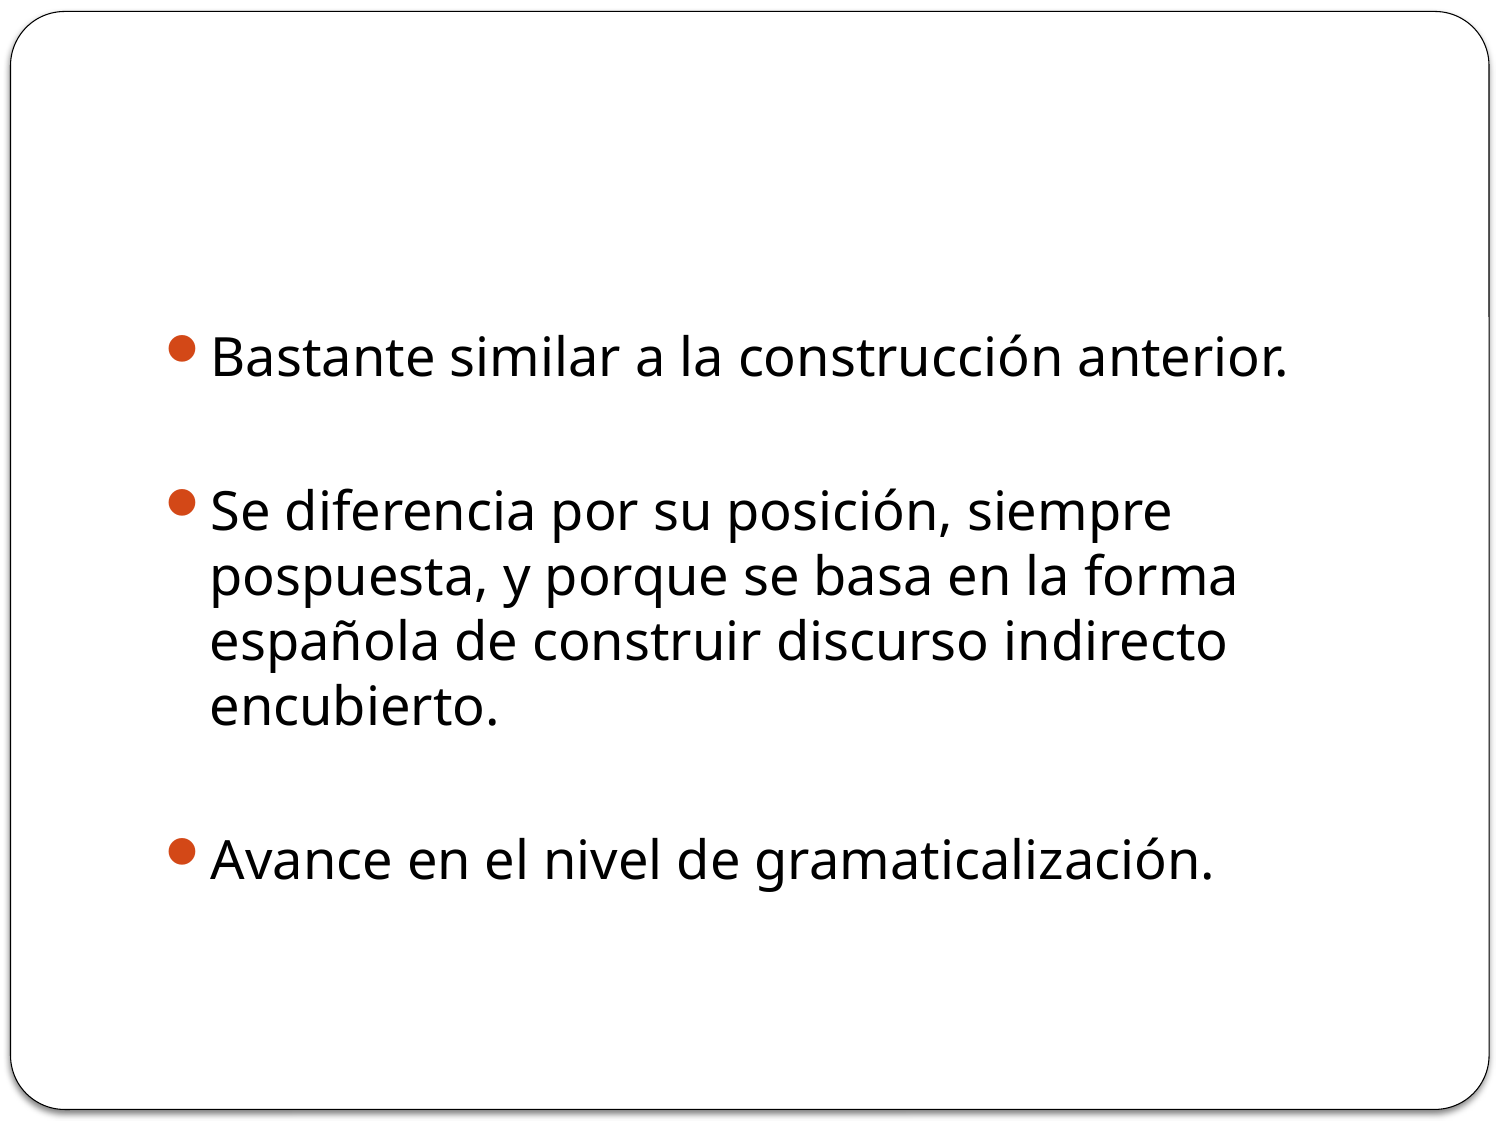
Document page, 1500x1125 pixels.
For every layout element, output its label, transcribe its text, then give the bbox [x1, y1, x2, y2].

list Bastante similar a la construcción anterior. Se diferencia por su posición, siempre pospuesta, y porque se basa en la forma española de construir discurso indirecto encubierto. Avance en el nivel de gramaticalización. [150, 237, 1425, 988]
